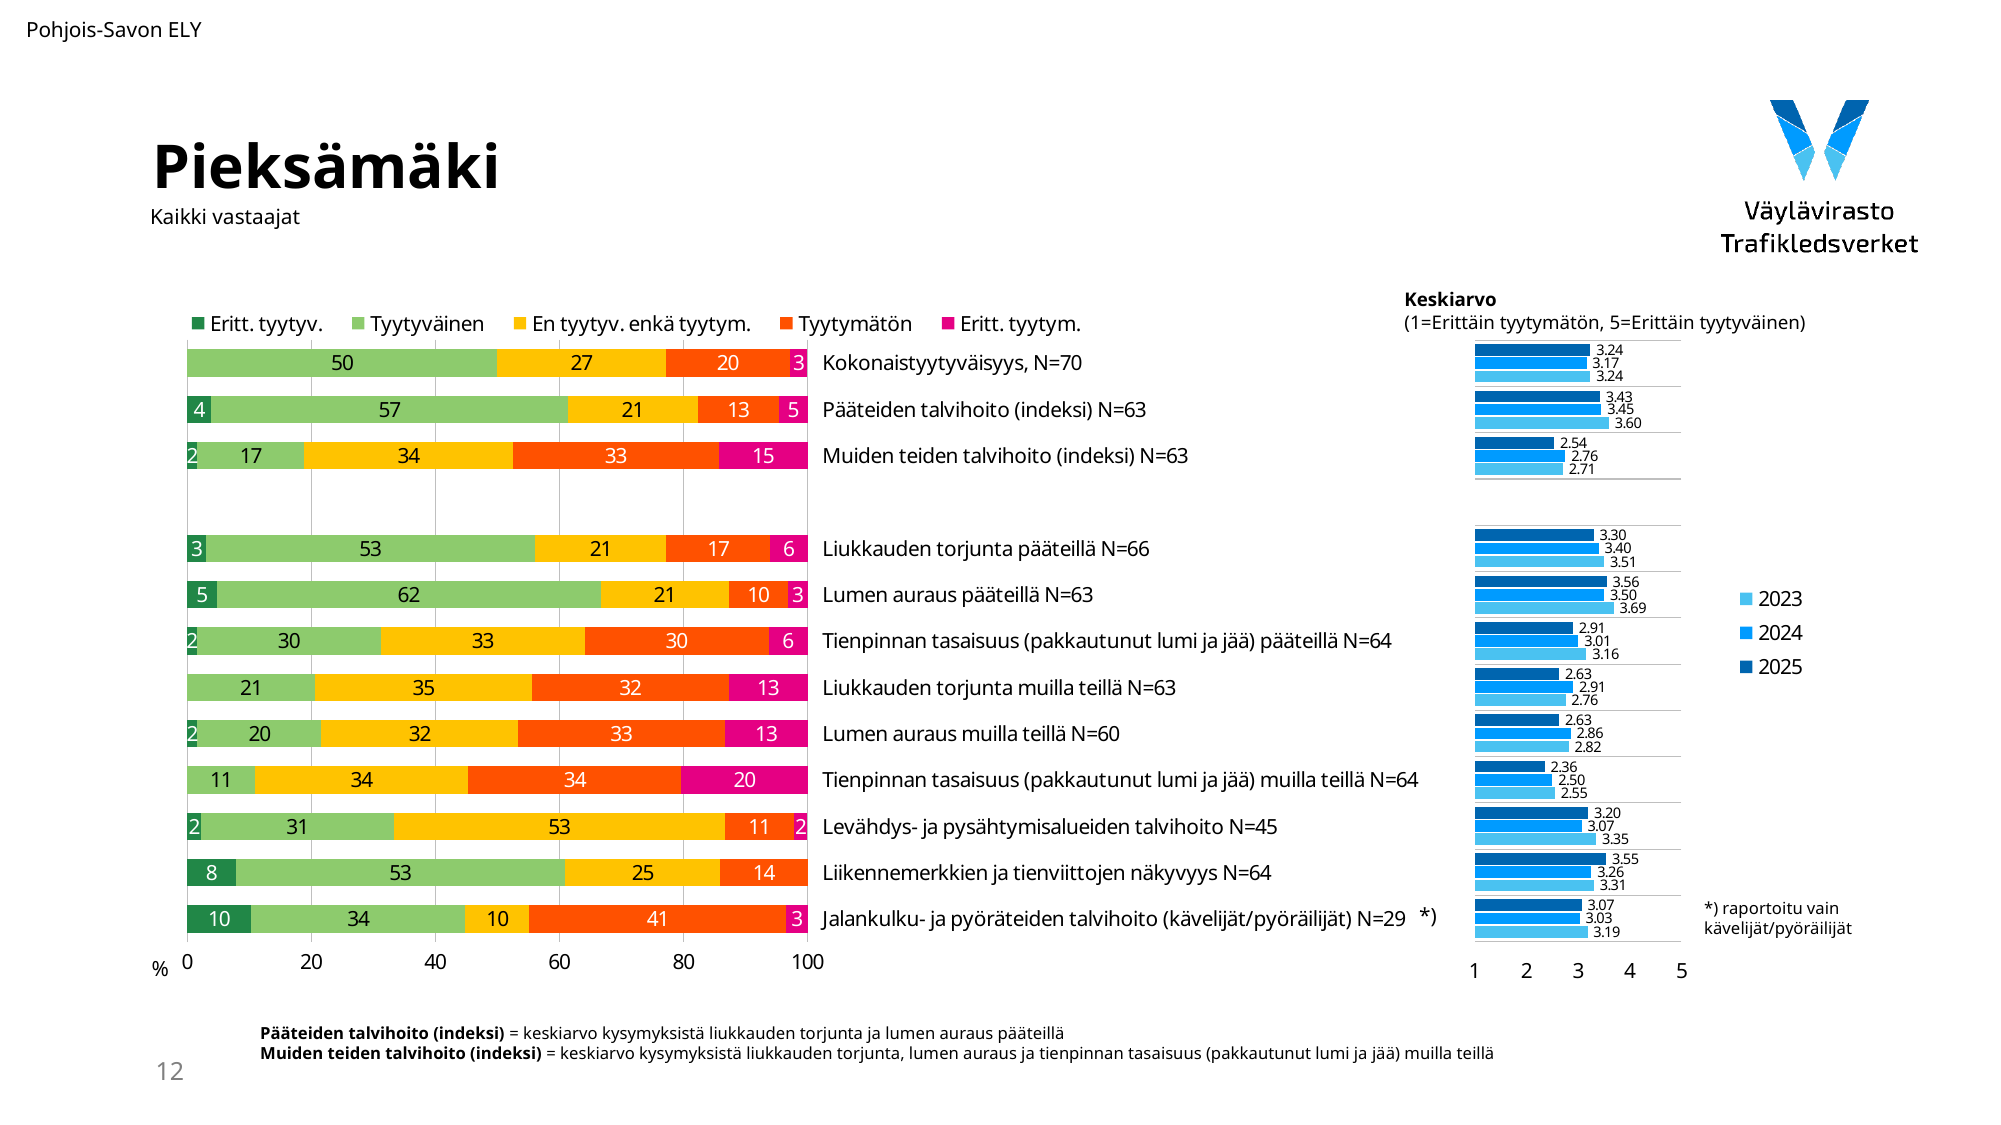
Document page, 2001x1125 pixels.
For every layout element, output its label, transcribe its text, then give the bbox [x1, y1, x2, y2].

chart [168, 281, 1822, 985]
text_box *) raportoitu vain kävelijät/pyöräilijät [1822, 890, 1868, 945]
text_box Kaikki vastaajat [135, 196, 315, 237]
text_box Keskiarvo (1=Erittäin tyytymätön, 5=Erittäin tyytyväinen) [1389, 280, 1826, 341]
text_box Pohjois-Savon ELY [11, 9, 217, 50]
title Pieksämäki [137, 59, 1555, 278]
picture [1682, 62, 1958, 292]
text_box Pääteiden talvihoito (indeksi) = keskiarvo kysymyksistä liukkauden torjunta ja lumen auraus pääteillä Muiden teiden talvihoito (indeksi) = keskiarvo kysymyksistä liukkauden torjunta, lumen auraus ja tienpinnan tasaisuus (pakkautunut lumi ja jää) muilla teillä [245, 1015, 1520, 1094]
text_box % [136, 948, 184, 989]
footer [0, 1042, 675, 1103]
